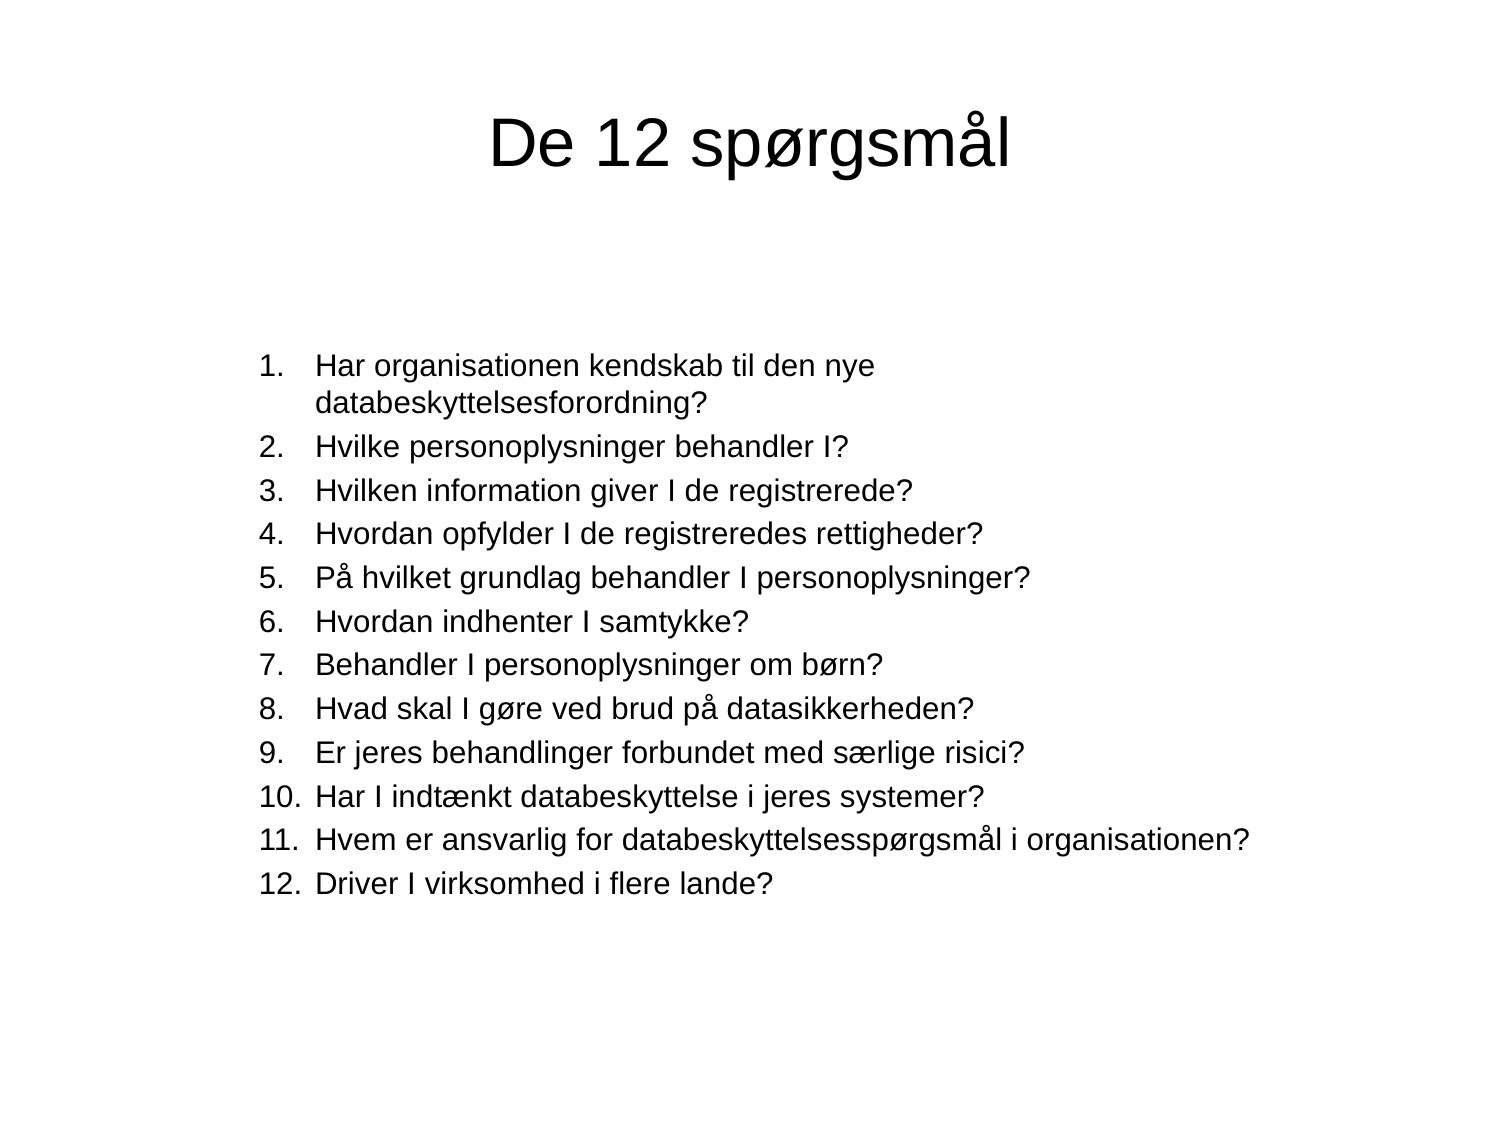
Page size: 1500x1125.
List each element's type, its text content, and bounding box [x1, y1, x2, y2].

list Har organisationen kendskab til den nye databeskyttelsesforordning? Hvilke personoplysninger behandler I? Hvilken information giver I de registrerede? Hvordan opfylder I de registreredes rettigheder? På hvilket grundlag behandler I personoplysninger? Hvordan indhenter I samtykke? Behandler I personoplysninger om børn? Hvad skal I gøre ved brud på datasikkerheden? Er jeres behandlinger forbundet med særlige risici? Har I indtænkt databeskyttelse i jeres systemer? Hvem er ansvarlig for databeskyttelsesspørgsmål i organisationen? Driver I virksomhed i flere lande? [243, 337, 1291, 953]
title De 12 spørgsmål [75, 45, 1425, 233]
